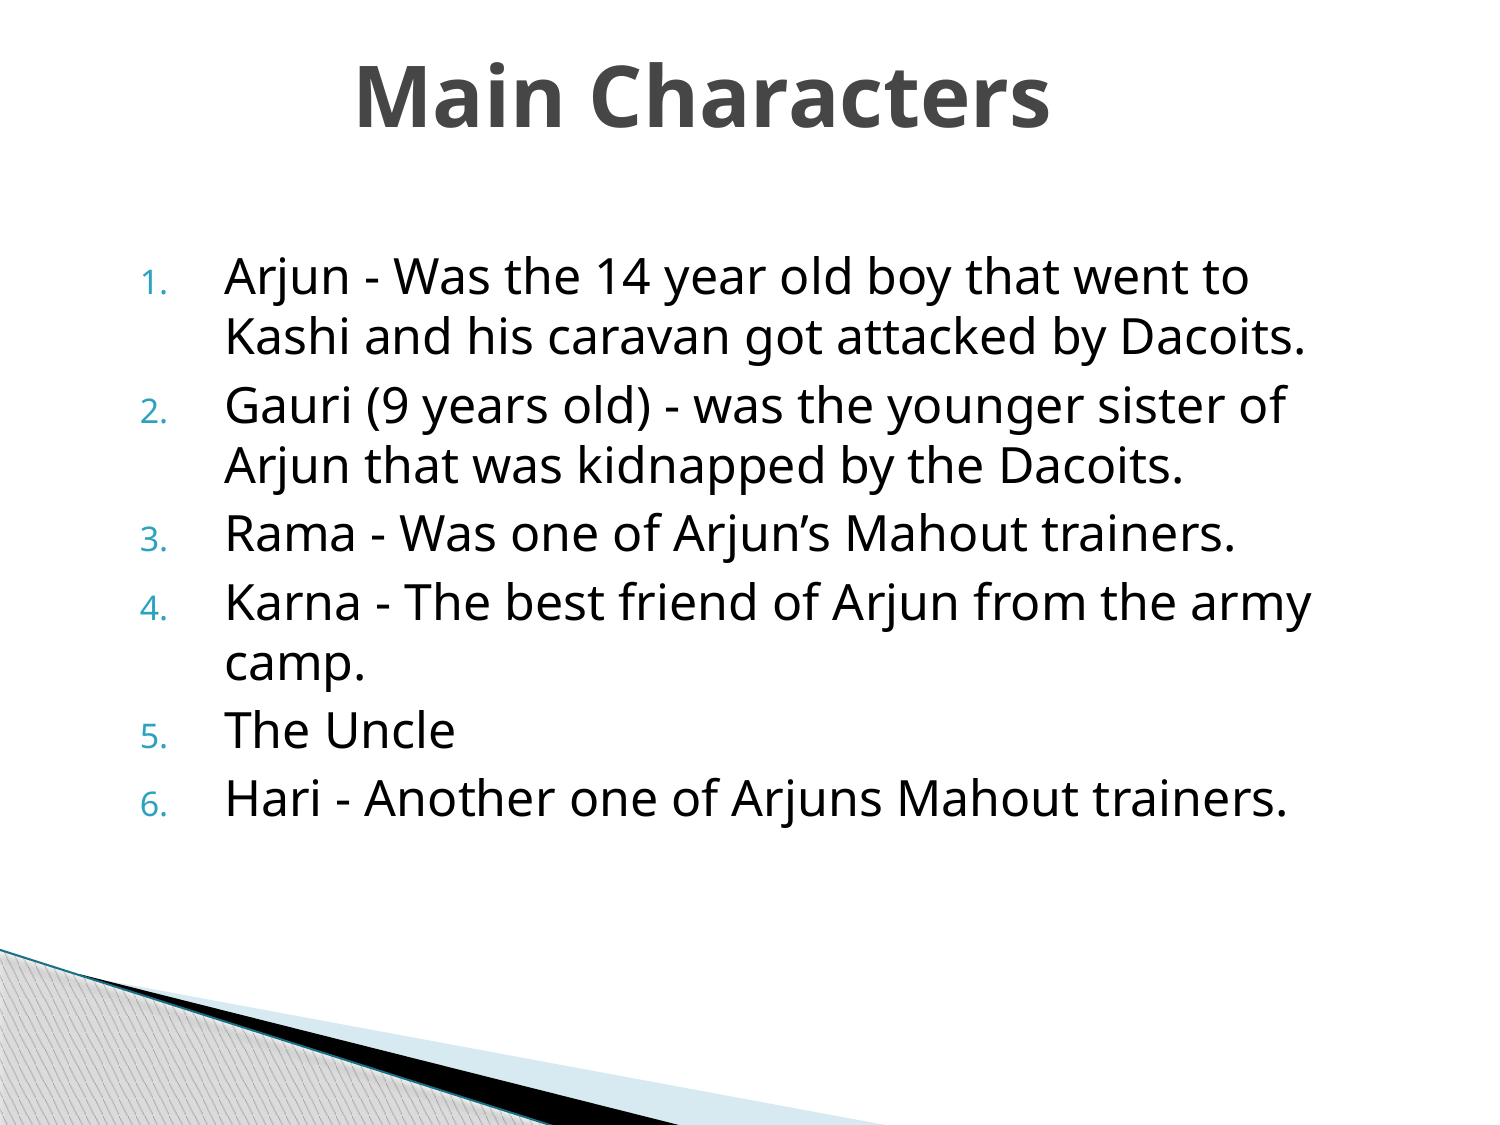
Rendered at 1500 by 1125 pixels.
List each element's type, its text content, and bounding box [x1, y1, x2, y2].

list Arjun - Was the 14 year old boy that went to Kashi and his caravan got attacked by Dacoits. Gauri (9 years old) - was the younger sister of Arjun that was kidnapped by the Dacoits. Rama - Was one of Arjun’s Mahout trainers. Karna - The best friend of Arjun from the army camp. The Uncle Hari - Another one of Arjuns Mahout trainers. [125, 237, 1363, 1125]
title Main Characters [337, 0, 1500, 188]
